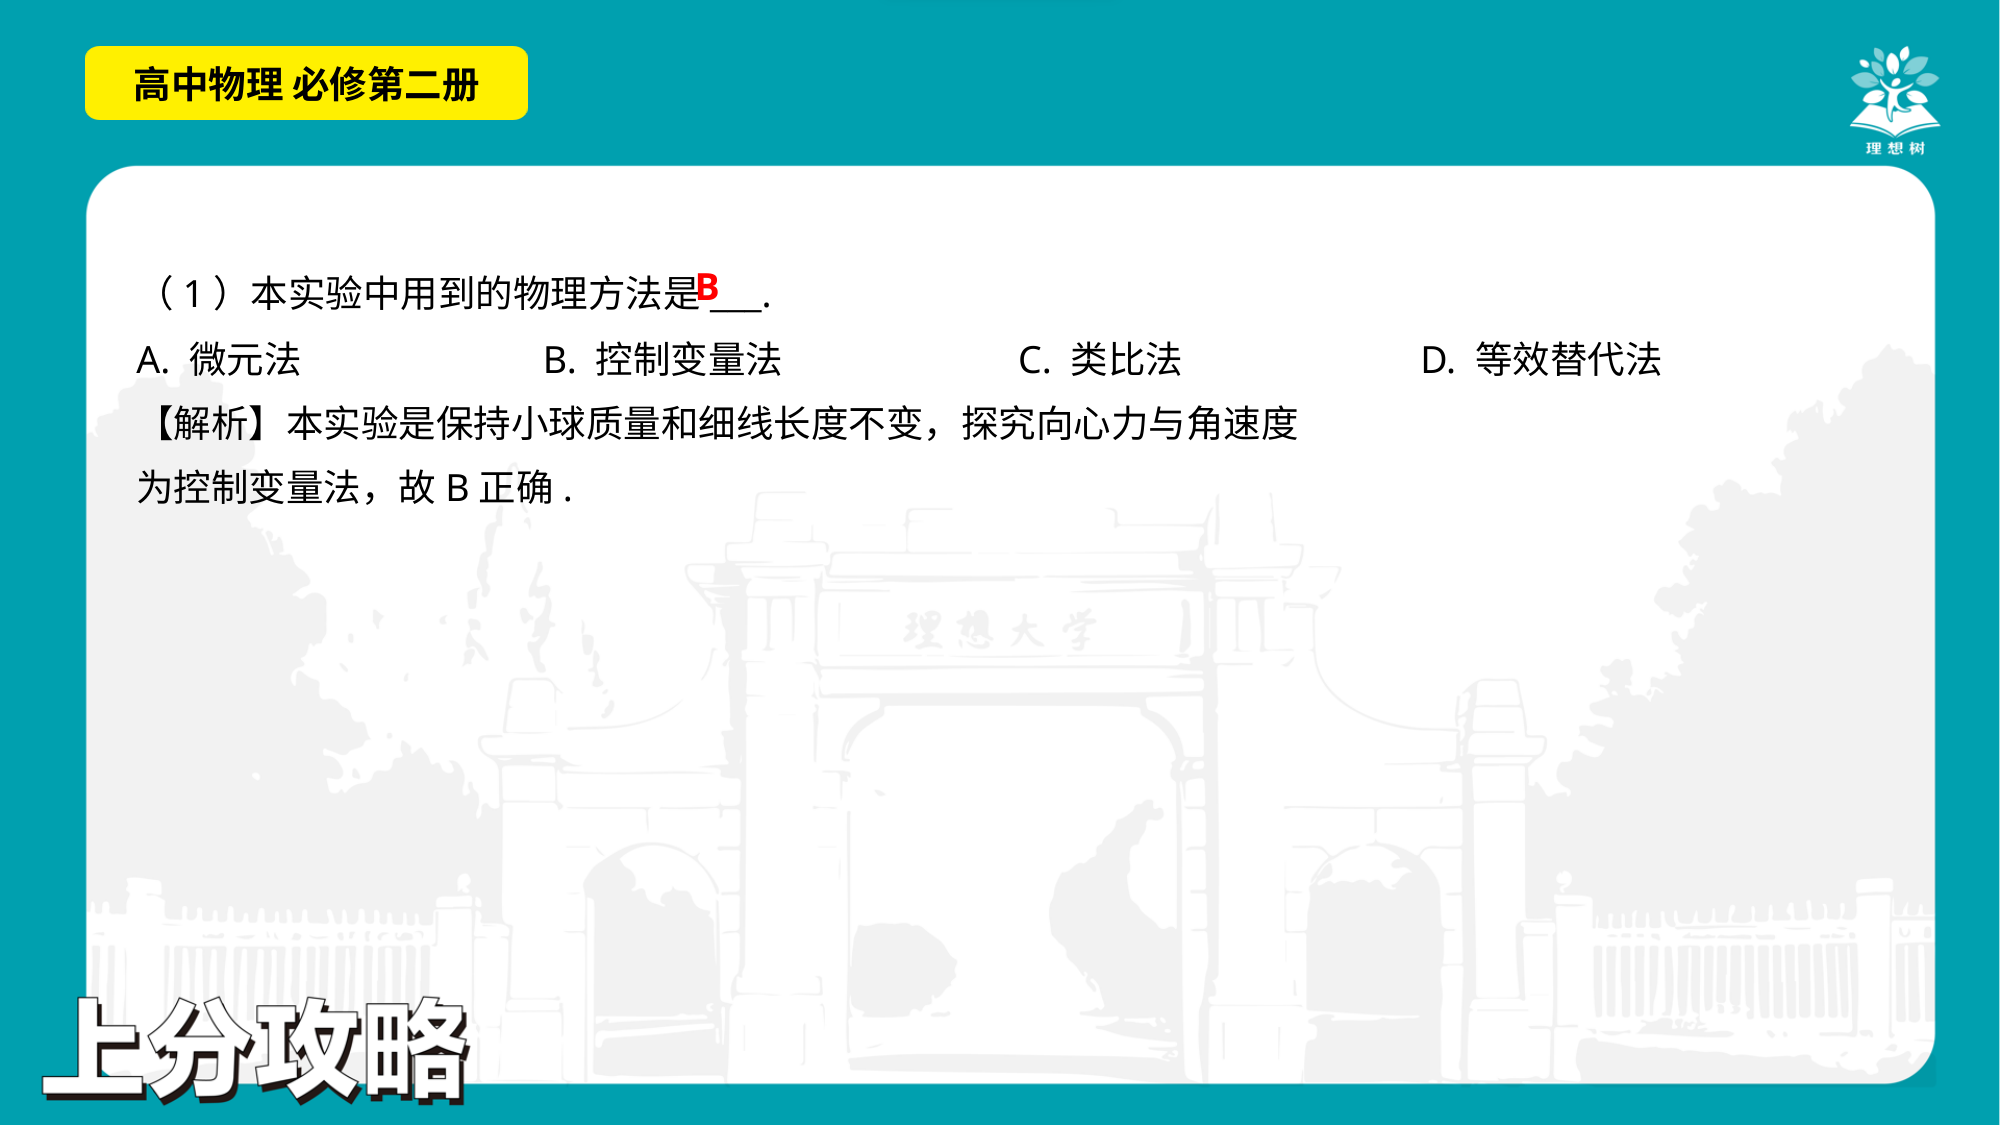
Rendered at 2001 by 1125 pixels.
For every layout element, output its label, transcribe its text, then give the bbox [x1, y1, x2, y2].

text_box （1）本实验中用到的物理方法是___. [136, 247, 1865, 308]
text_box B [680, 241, 735, 301]
picture [0, 0, 2000, 1125]
text_box A. 微元法 B. 控制变量法 C. 类比法 D. 等效替代法 [136, 314, 1865, 374]
